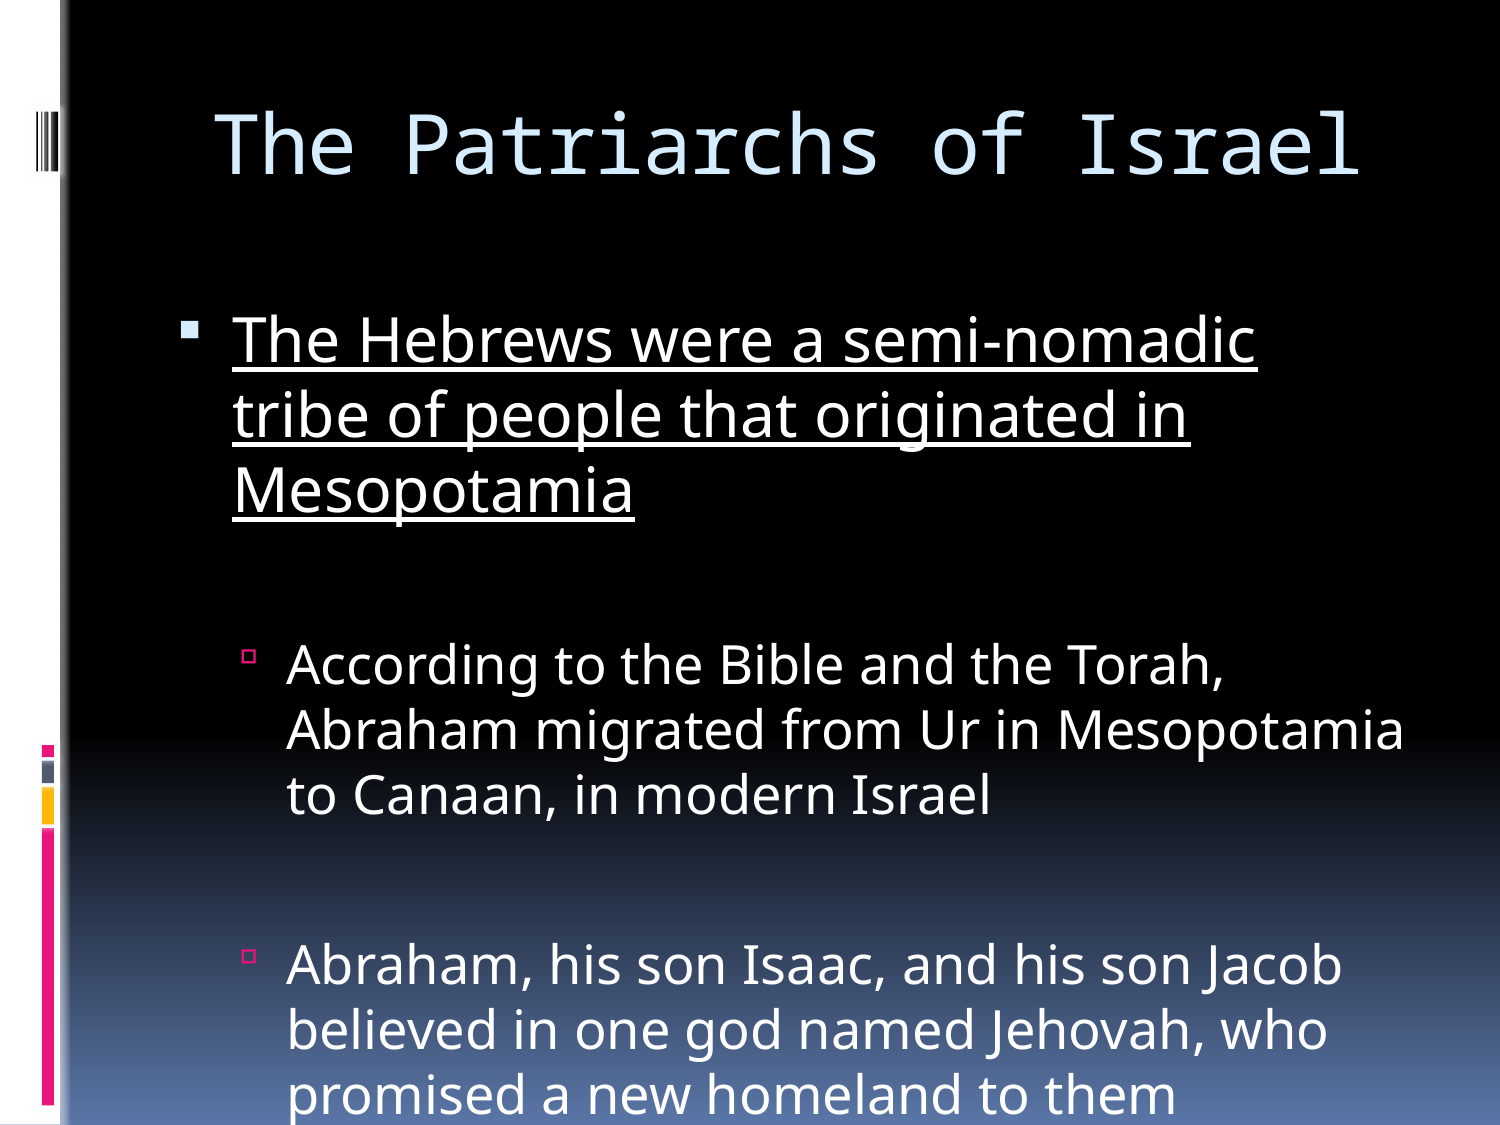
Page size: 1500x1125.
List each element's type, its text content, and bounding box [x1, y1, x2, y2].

list The Hebrews were a semi-nomadic tribe of people that originated in Mesopotamia According to the Bible and the Torah, Abraham migrated from Ur in Mesopotamia to Canaan, in modern Israel Abraham, his son Isaac, and his son Jacob believed in one god named Jehovah, who promised a new homeland to them [150, 292, 1425, 1043]
title The Patriarchs of Israel [150, 83, 1425, 234]
